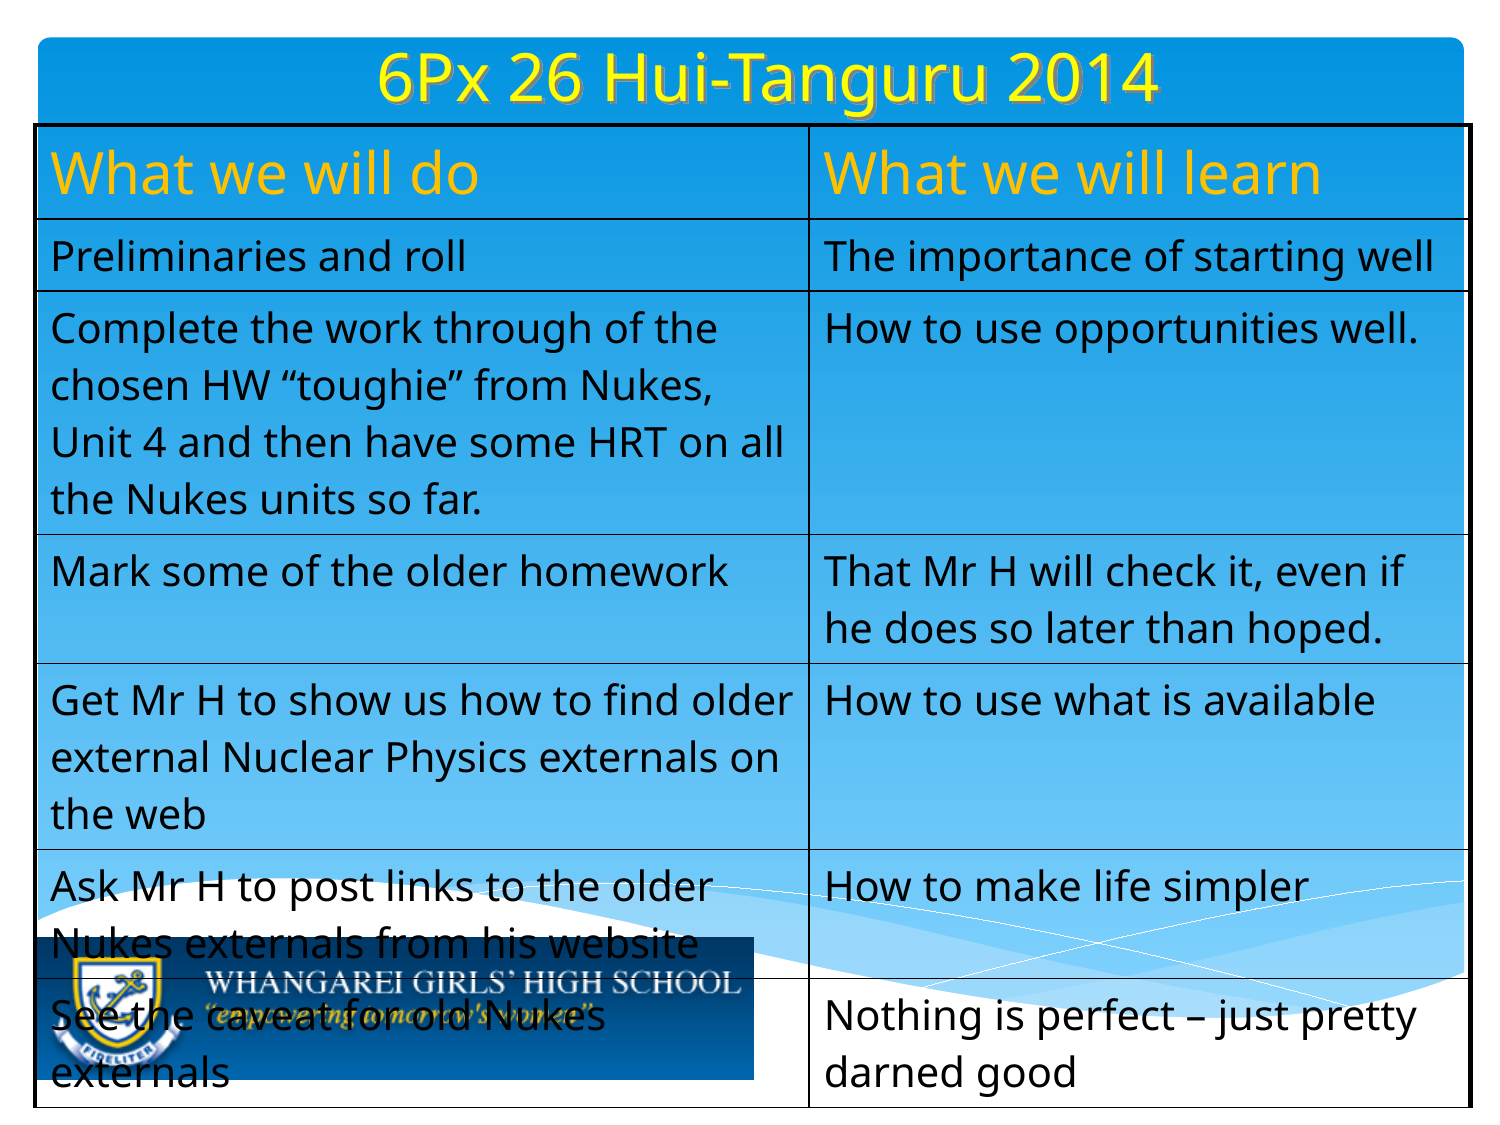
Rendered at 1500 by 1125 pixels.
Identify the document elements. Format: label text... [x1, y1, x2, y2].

table_cell Preliminaries and roll [37, 220, 808, 290]
table_cell Ask Mr H to post links to the older Nukes externals from his website [37, 850, 808, 978]
table_cell That Mr H will check it, even if he does so later than hoped. [810, 535, 1468, 663]
text_box 6Px 26 Hui-Tanguru 2014 [162, 24, 1375, 123]
table_cell See the caveat for old Nukes externals [37, 979, 808, 1107]
picture [37, 937, 754, 1080]
table_cell Complete the work through of the chosen HW “toughie” from Nukes, Unit 4 and then have some HRT on all the Nukes units so far. [37, 292, 808, 534]
table_cell The importance of starting well [810, 220, 1468, 290]
table_cell Mark some of the older homework [37, 535, 808, 663]
table_cell Get Mr H to show us how to find older external Nuclear Physics externals on the web [37, 664, 808, 849]
table_cell Nothing is perfect – just pretty darned good [810, 979, 1468, 1107]
table_header What we will learn [810, 127, 1468, 218]
table_cell How to make life simpler [810, 850, 1468, 978]
table_header What we will do [37, 127, 808, 218]
table_cell How to use what is available [810, 664, 1468, 849]
table_cell How to use opportunities well. [810, 292, 1468, 534]
